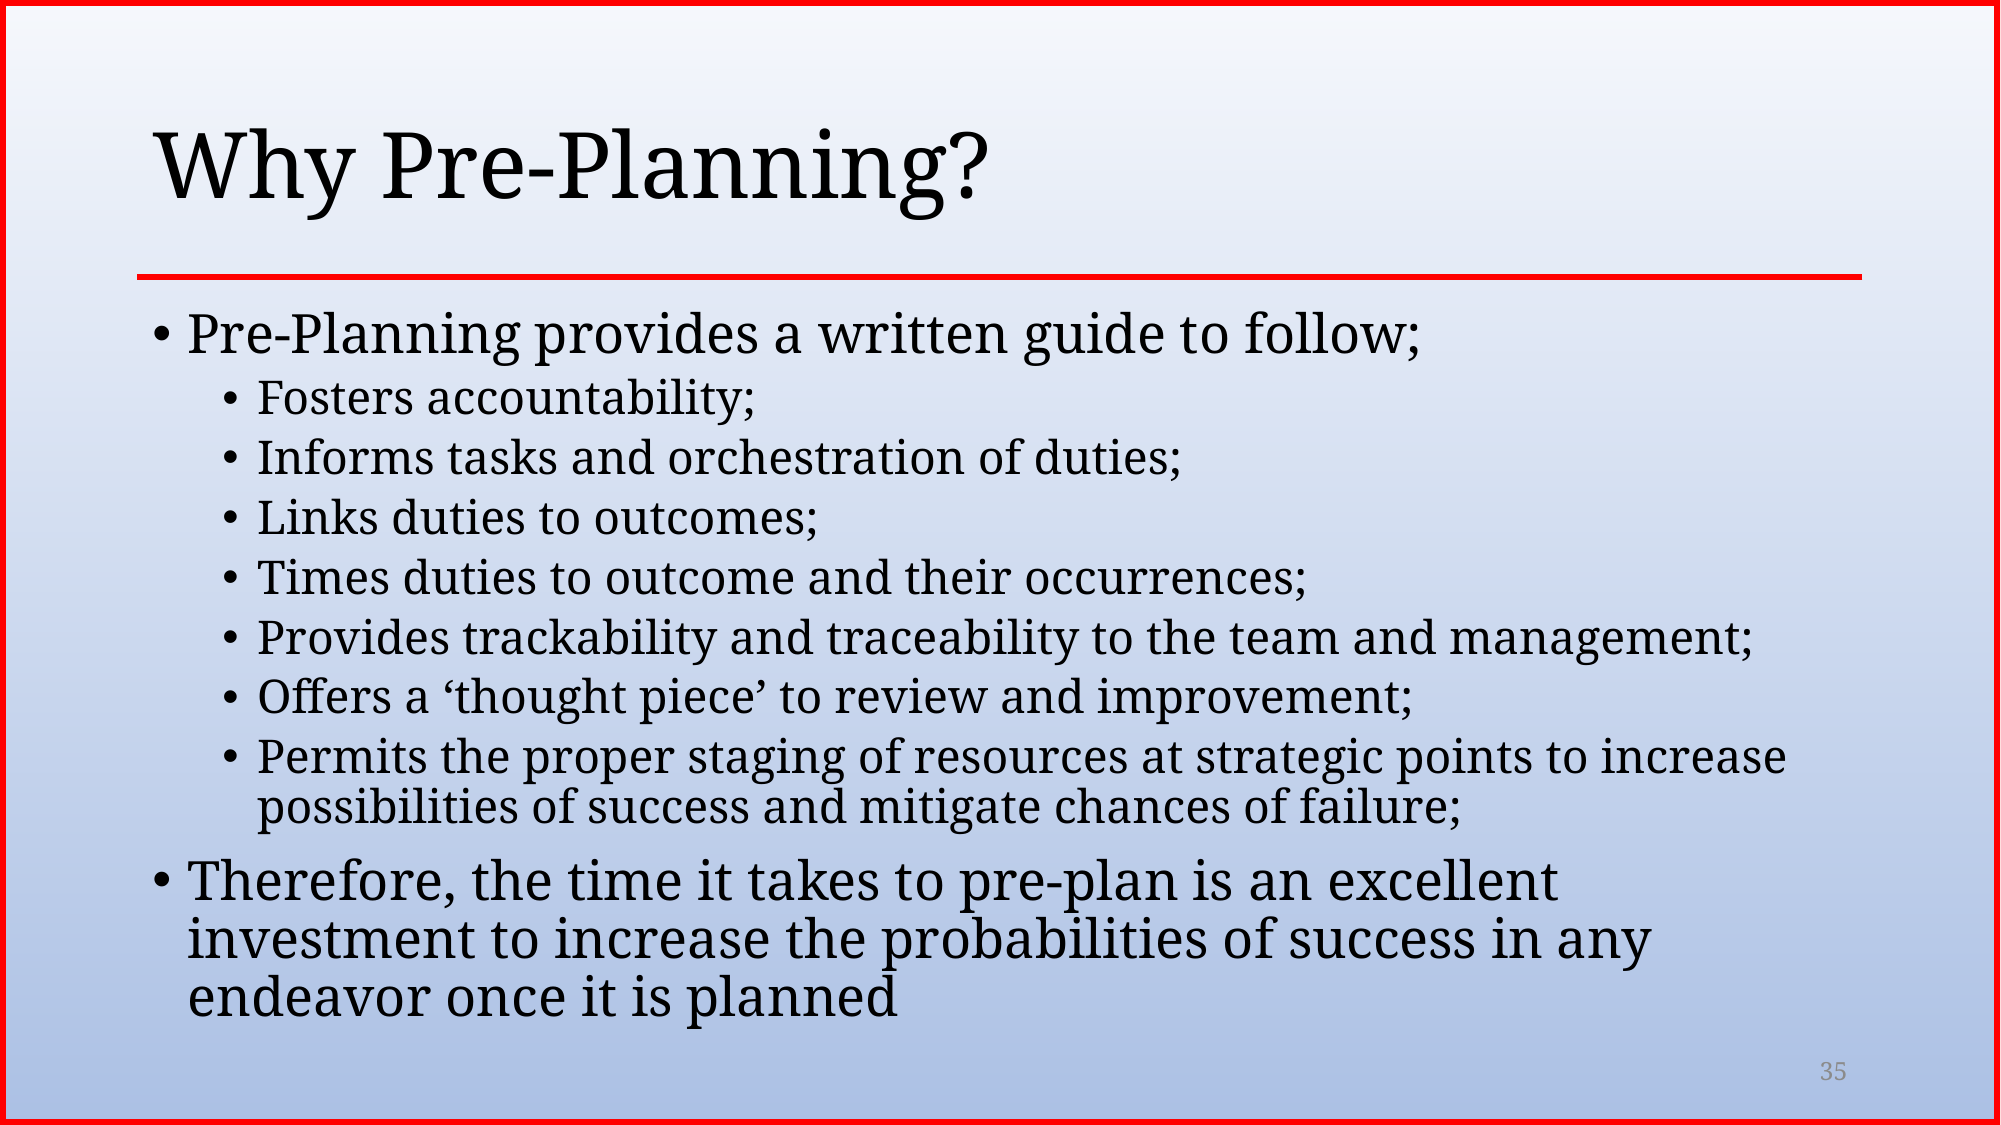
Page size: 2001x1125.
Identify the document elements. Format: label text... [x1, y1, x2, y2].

list Pre-Planning provides a written guide to follow; Fosters accountability; Informs tasks and orchestration of duties; Links duties to outcomes; Times duties to outcome and their occurrences; Provides trackability and traceability to the team and management; Offers a ‘thought piece’ to review and improvement; Permits the proper staging of resources at strategic points to increase possibilities of success and mitigate chances of failure; Therefore, the time it takes to pre-plan is an excellent investment to increase the probabilities of success in any endeavor once it is planned [137, 299, 1863, 1043]
title Why Pre-Planning? [137, 59, 1863, 278]
slide_number 35 [1412, 1042, 1863, 1103]
